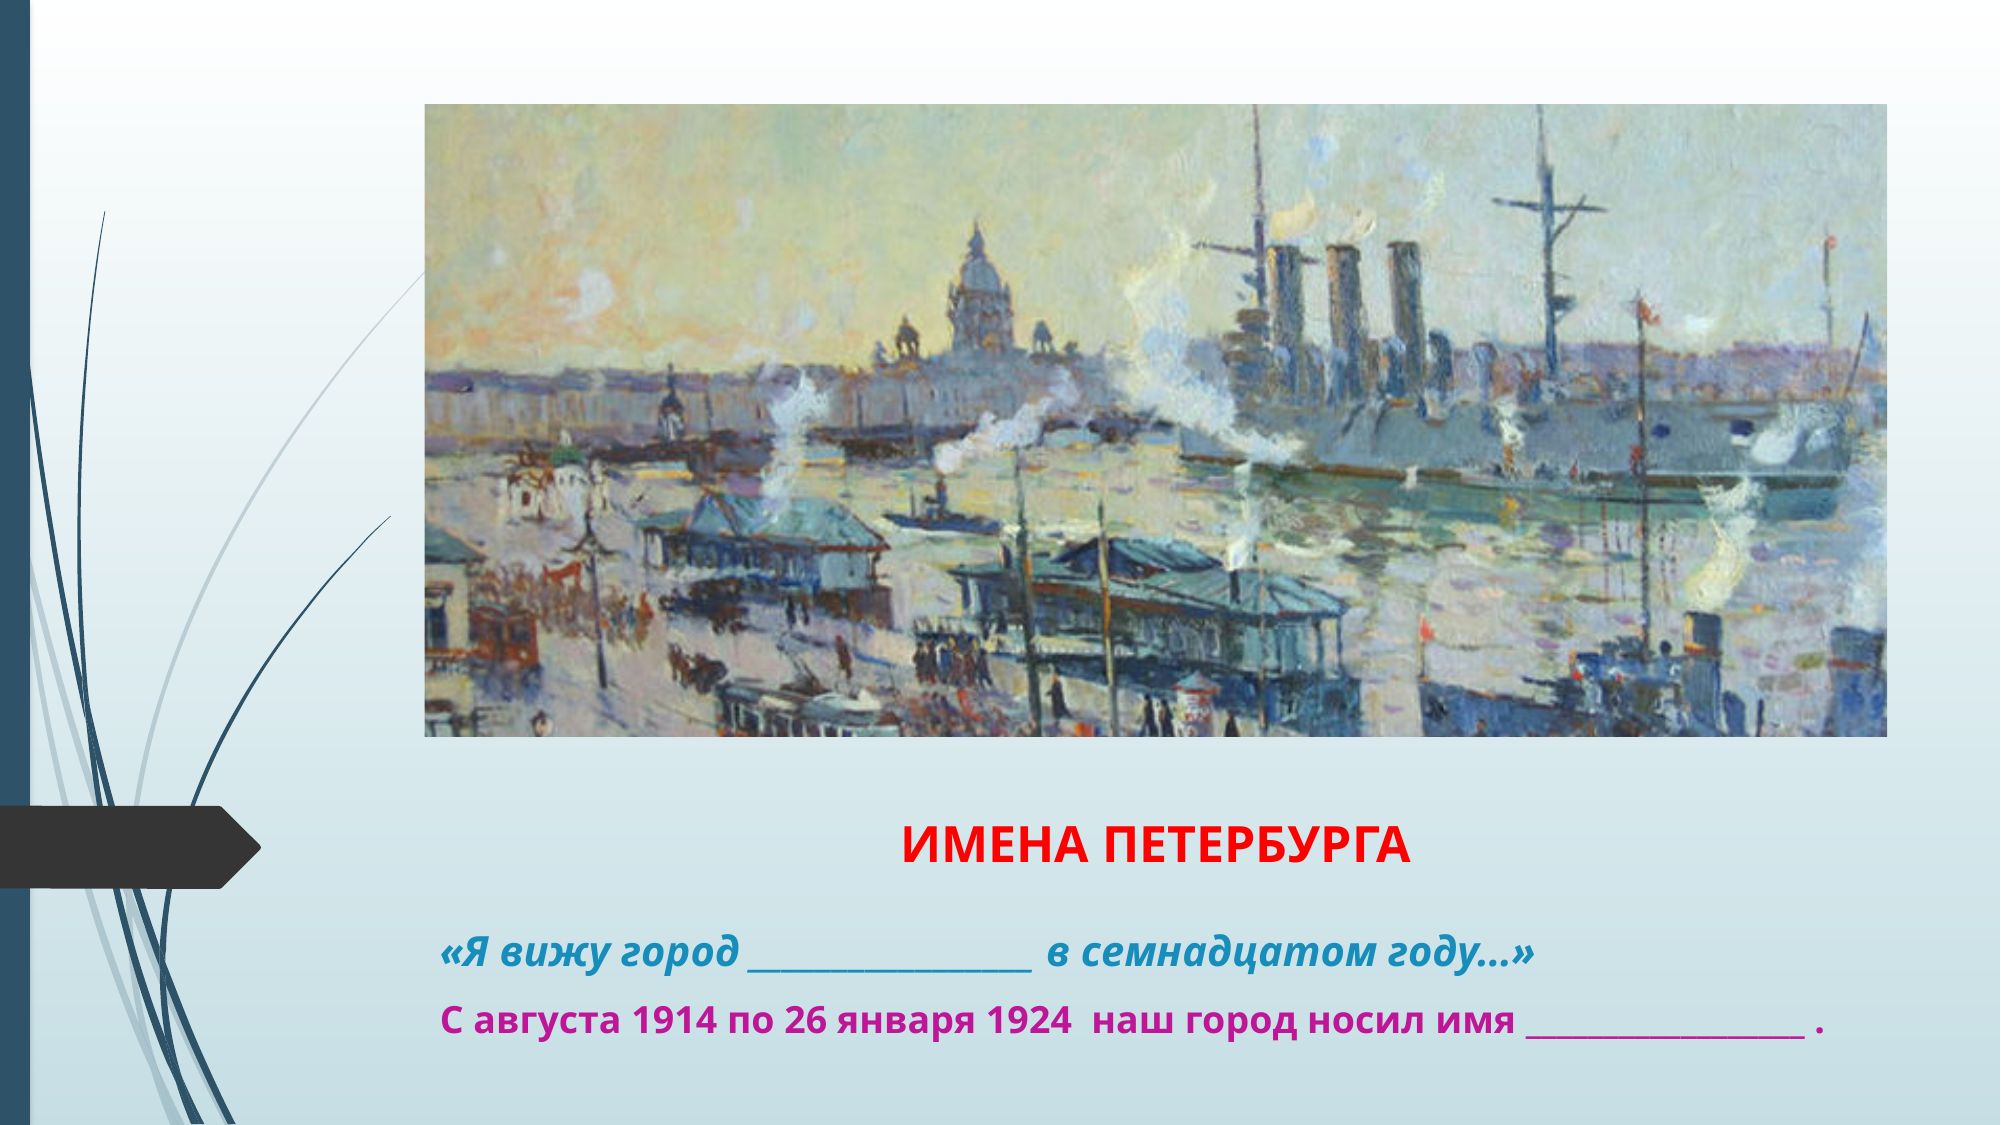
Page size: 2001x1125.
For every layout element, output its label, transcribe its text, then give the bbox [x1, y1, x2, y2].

list «Я вижу город _________________ в семнадцатом году…» С августа 1914 по 26 января 1924 наш город носил имя __________________ . [424, 917, 1888, 1066]
picture [424, 103, 1888, 737]
title ИМЕНА ПЕТЕРБУРГА [424, 787, 1888, 881]
